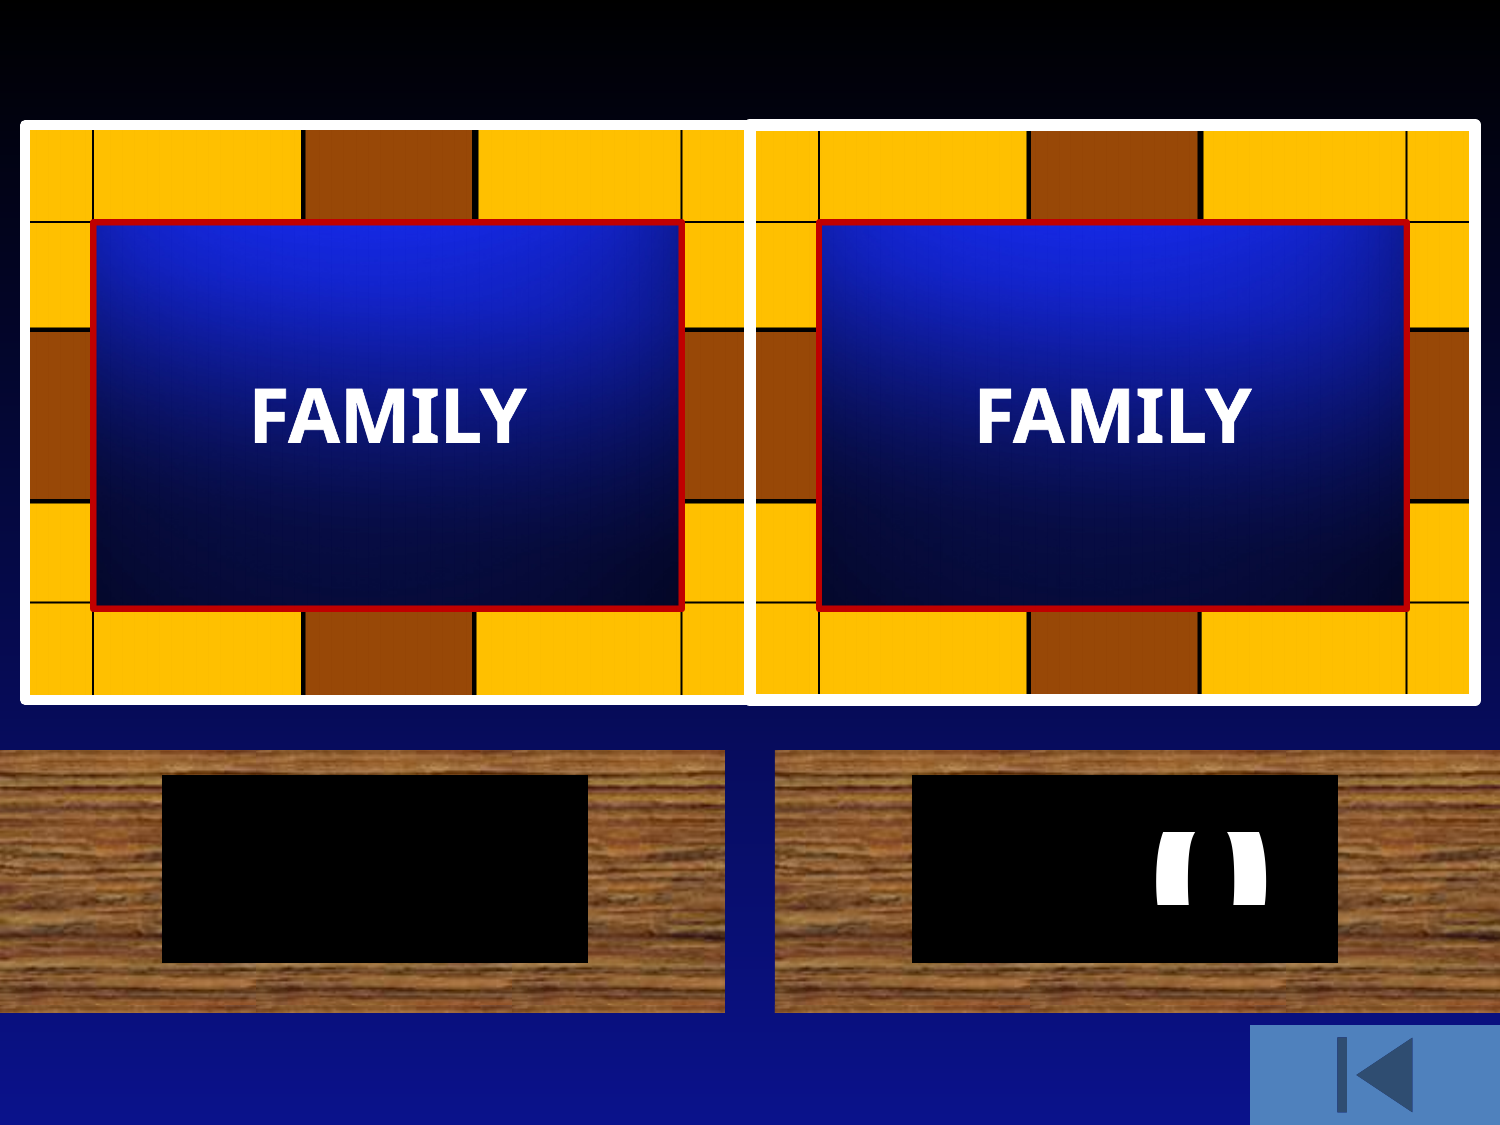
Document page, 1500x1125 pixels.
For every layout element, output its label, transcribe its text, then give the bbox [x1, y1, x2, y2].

text_box [0, 748, 727, 1015]
text_box FAMILY [748, 123, 1477, 702]
text_box [1248, 1023, 1500, 1125]
text_box FAMILY [23, 123, 748, 702]
text_box [773, 748, 1500, 1015]
